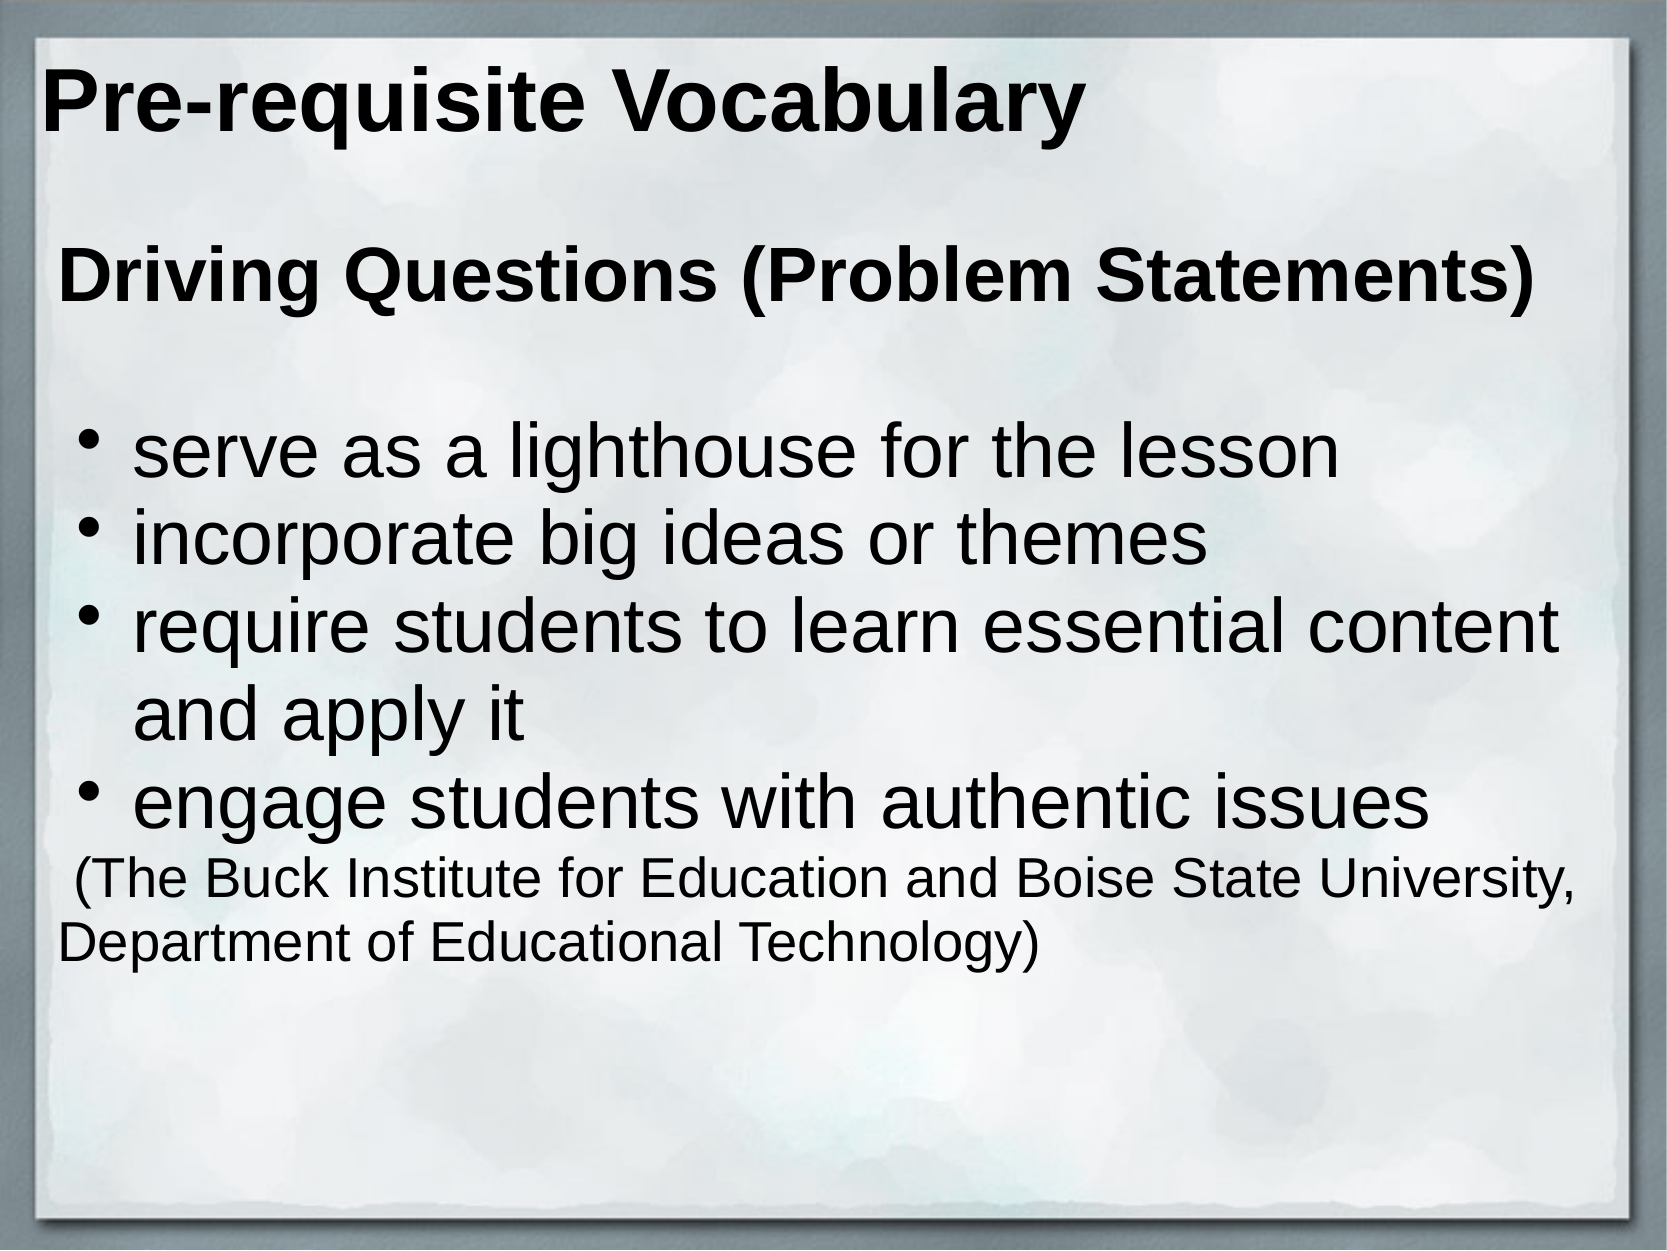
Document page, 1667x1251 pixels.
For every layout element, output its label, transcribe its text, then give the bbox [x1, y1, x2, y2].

picture [0, 0, 1667, 1250]
list Driving Questions (Problem Statements) serve as a lighthouse for the lesson incorporate big ideas or themes require students to learn essential content and apply it engage students with authentic issues (The Buck Institute for Education and Boise State University, Department of Educational Technology) [57, 231, 1608, 1250]
title Pre-requisite Vocabulary [40, 50, 1626, 200]
